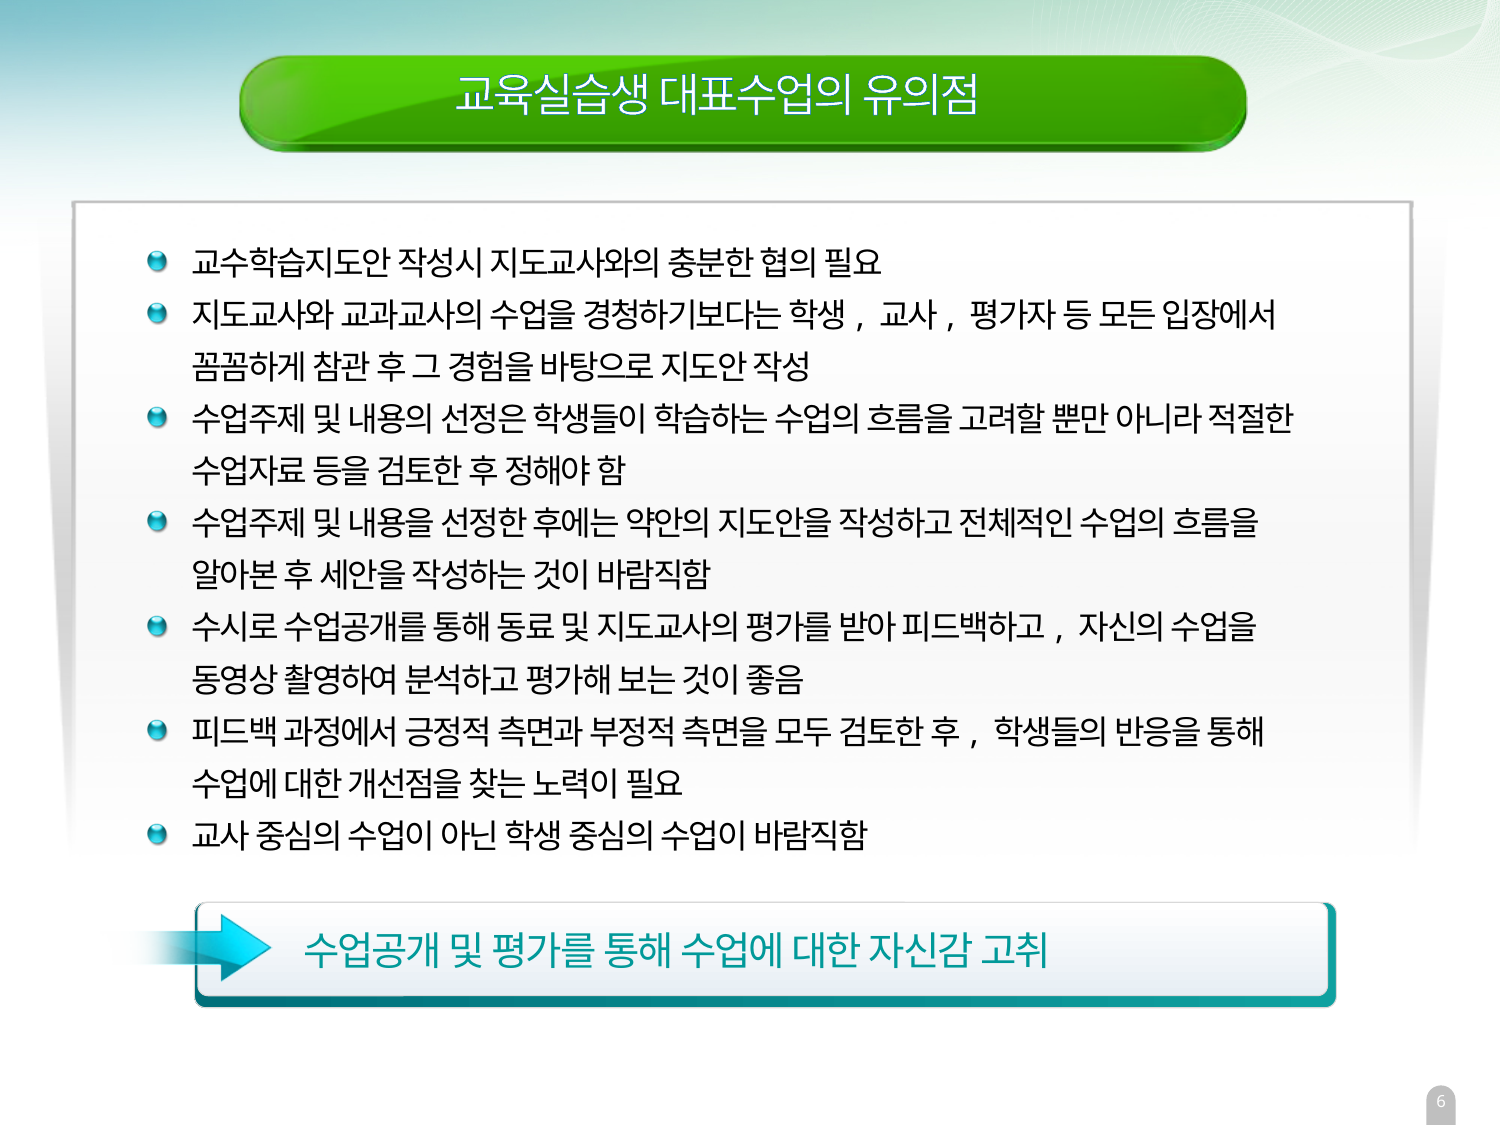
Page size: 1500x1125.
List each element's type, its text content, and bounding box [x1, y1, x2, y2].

slide_number 6 [1414, 1072, 1468, 1125]
picture [0, 0, 1500, 1125]
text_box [34, 198, 1451, 1008]
